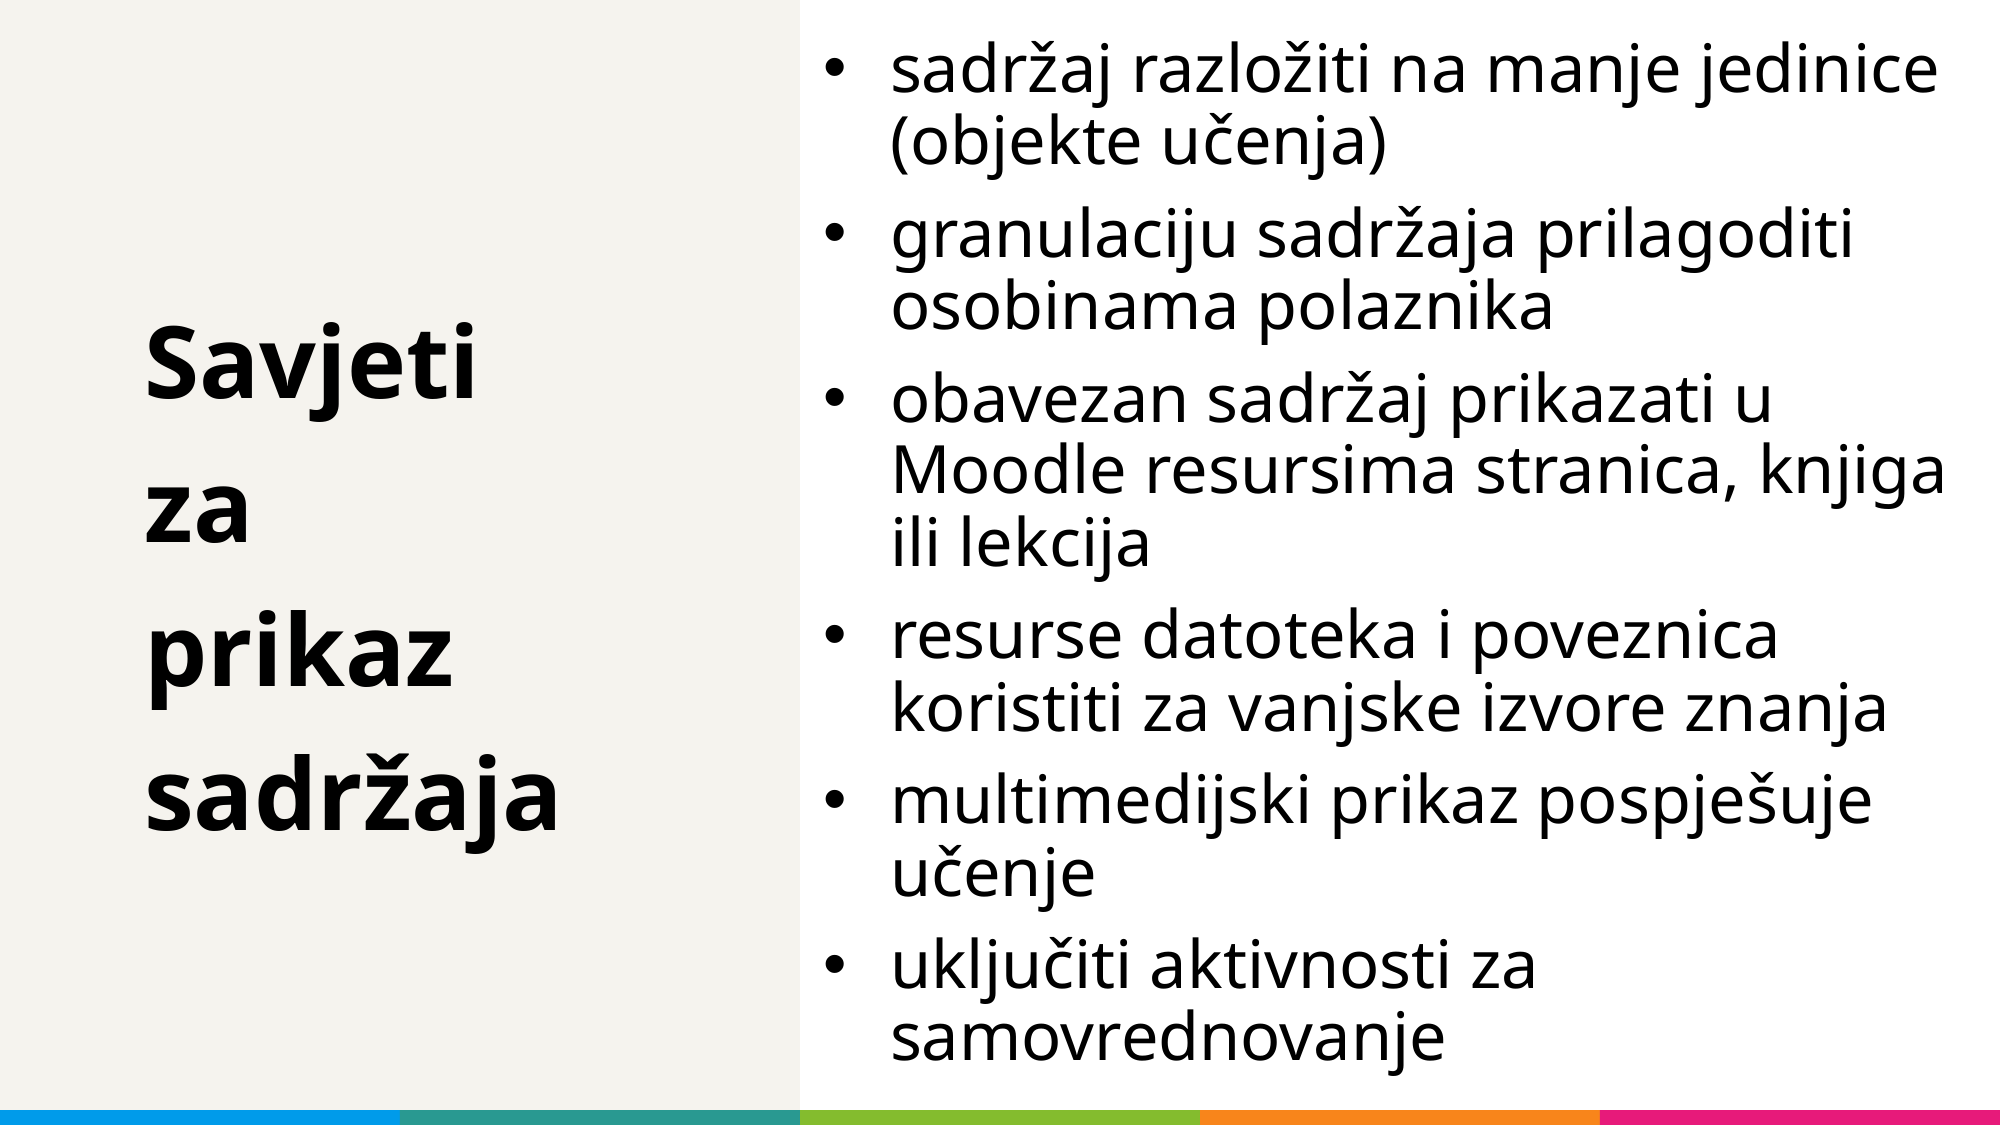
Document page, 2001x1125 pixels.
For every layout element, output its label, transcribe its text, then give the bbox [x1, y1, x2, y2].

title Savjeti za prikaz sadržaja [129, 149, 605, 975]
list sadržaj razložiti na manje jedinice (objekte učenja) granulaciju sadržaja prilagoditi osobinama polaznika obavezan sadržaj prikazati u Moodle resursima stranica, knjiga ili lekcija resurse datoteka i poveznica koristiti za vanjske izvore znanja multimedijski prikaz pospješuje učenje uključiti aktivnosti za samovrednovanje [800, 0, 2000, 1110]
